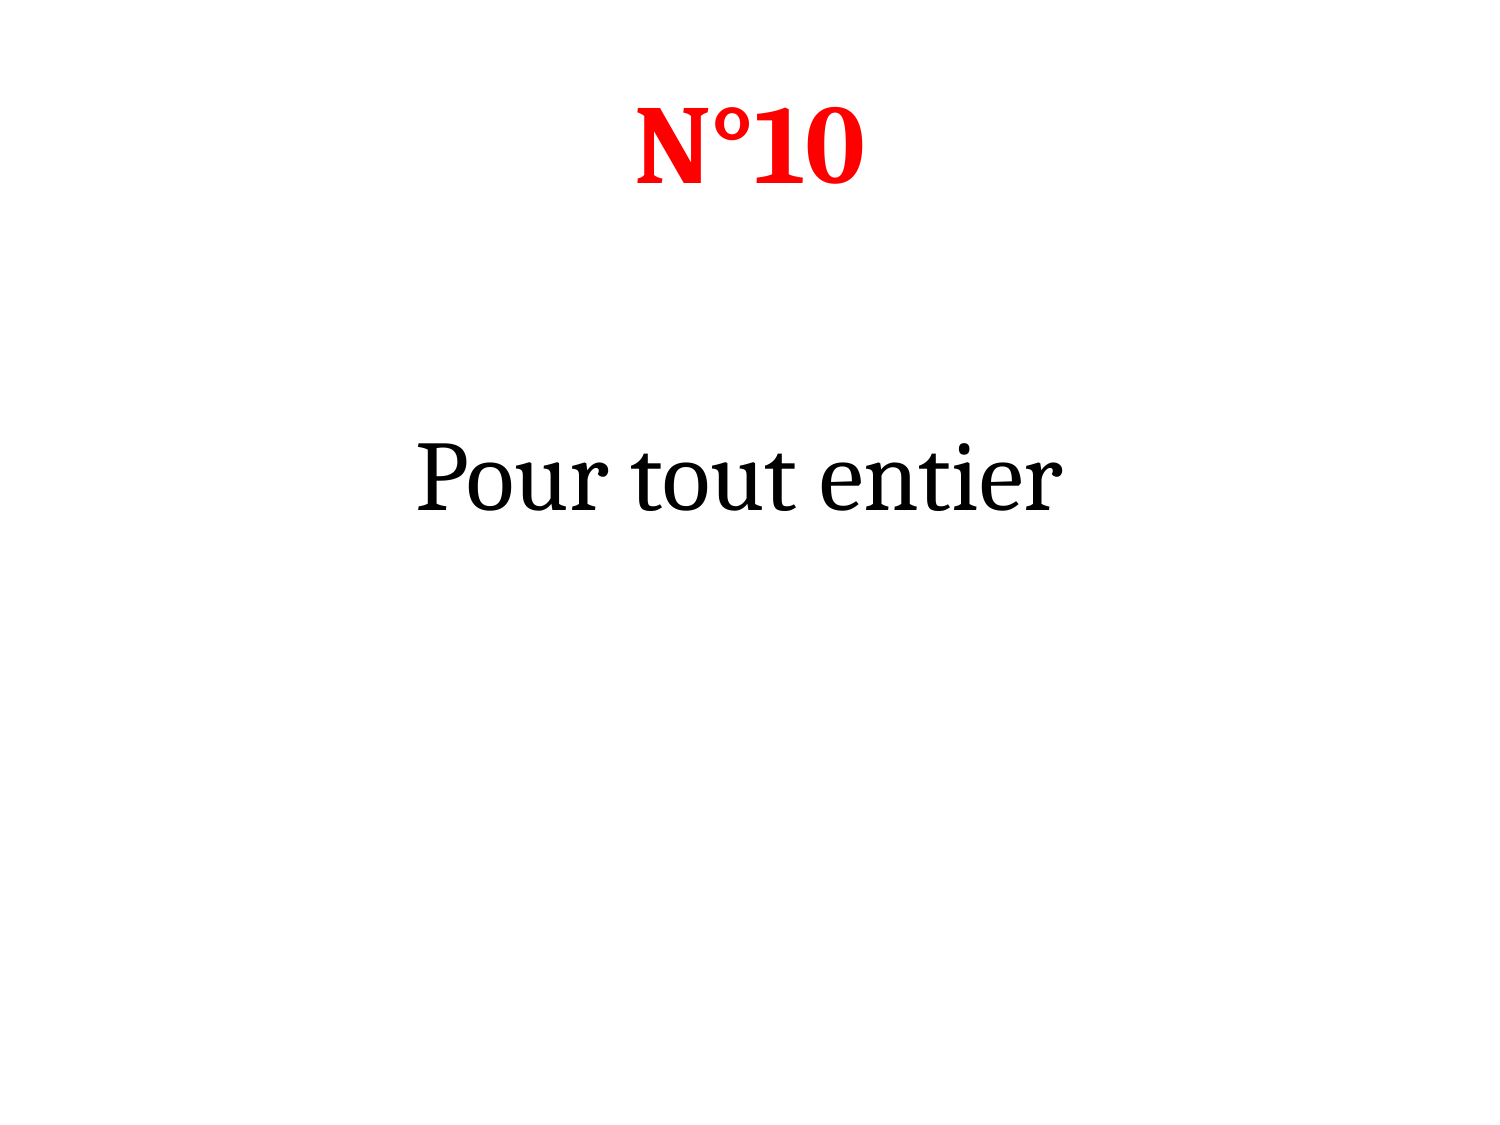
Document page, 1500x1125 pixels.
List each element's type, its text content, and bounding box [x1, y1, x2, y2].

text_box [0, 262, 1500, 1125]
text_box N°10 [0, 63, 1500, 214]
